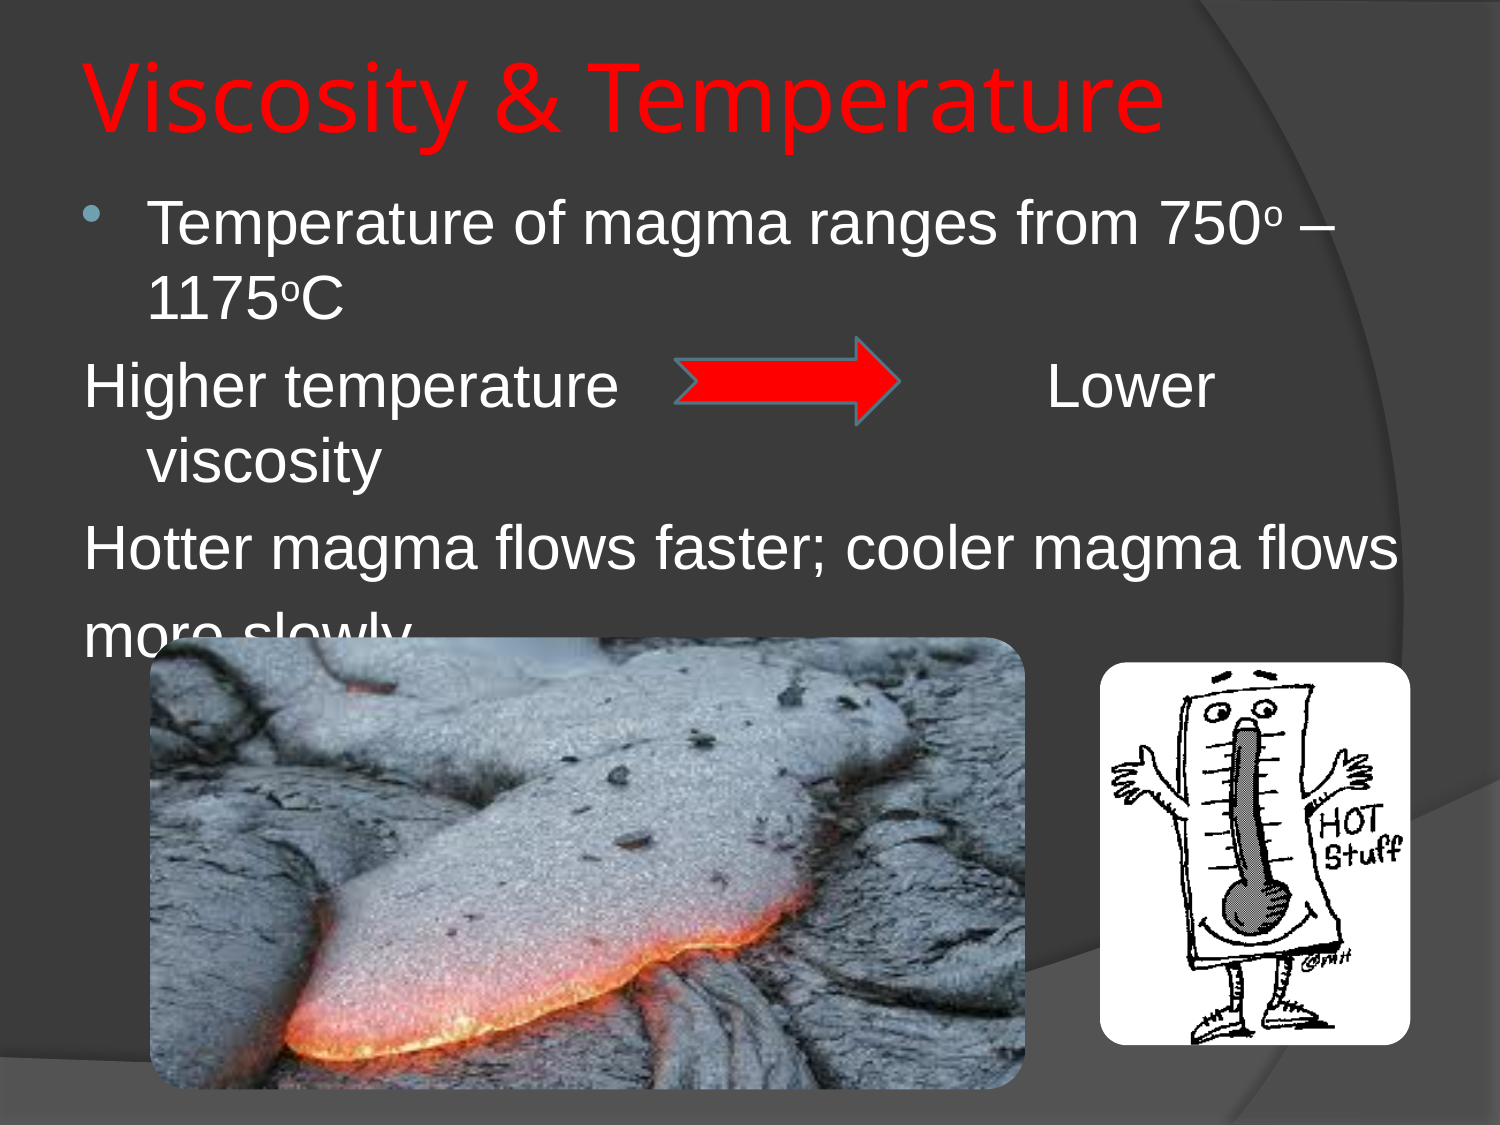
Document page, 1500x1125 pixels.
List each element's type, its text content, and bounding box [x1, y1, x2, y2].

picture [149, 637, 1026, 1090]
title Viscosity & Temperature [75, 0, 1300, 174]
text_box [673, 335, 902, 427]
picture [1099, 662, 1411, 1046]
list Temperature of magma ranges from 750o – 1175oC Higher temperature Lower viscosity Hotter magma flows faster; cooler magma flows more slowly. [62, 174, 1438, 918]
